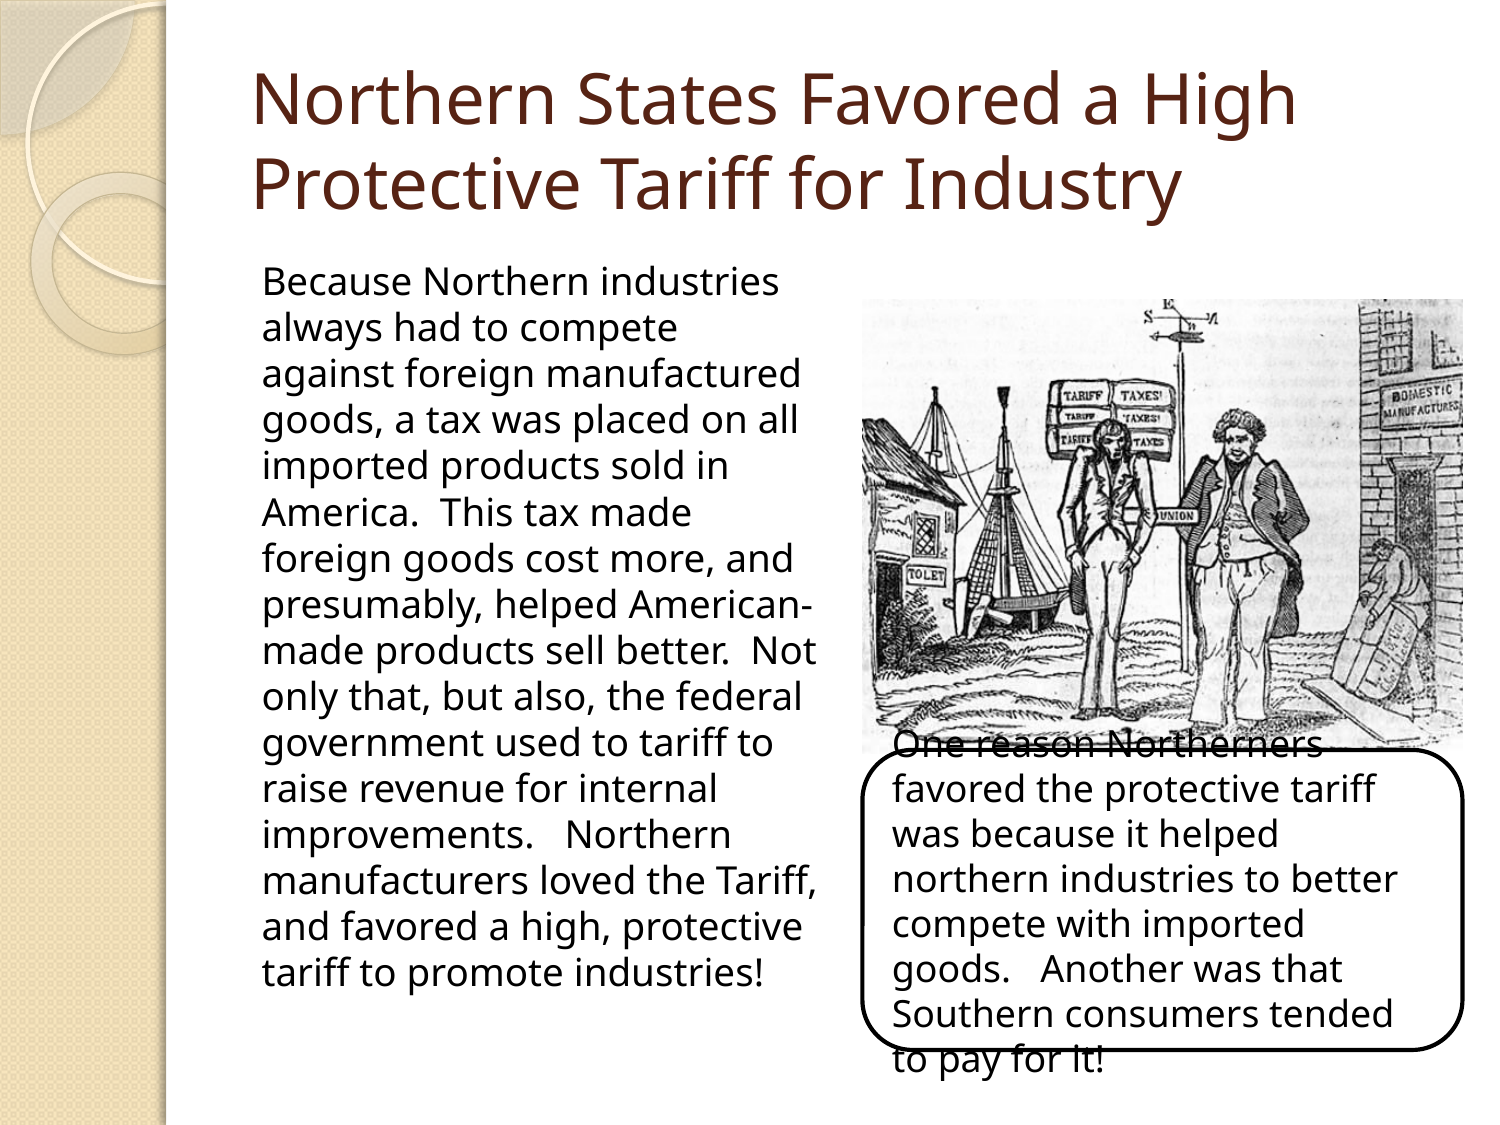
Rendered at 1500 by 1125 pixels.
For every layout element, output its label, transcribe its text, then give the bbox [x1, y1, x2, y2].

title Northern States Favored a High Protective Tariff for Industry [235, 45, 1466, 233]
list Because Northern industries always had to compete against foreign manufactured goods, a tax was placed on all imported products sold in America. This tax made foreign goods cost more, and presumably, helped American-made products sell better. Not only that, but also, the federal government used to tariff to raise revenue for internal improvements. Northern manufacturers loved the Tariff, and favored a high, protective tariff to promote industries! [235, 249, 836, 1015]
text_box One reason Northerners favored the protective tariff was because it helped northern industries to better compete with imported goods. Another was that Southern consumers tended to pay for it! [860, 767, 1465, 1053]
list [862, 299, 1463, 755]
